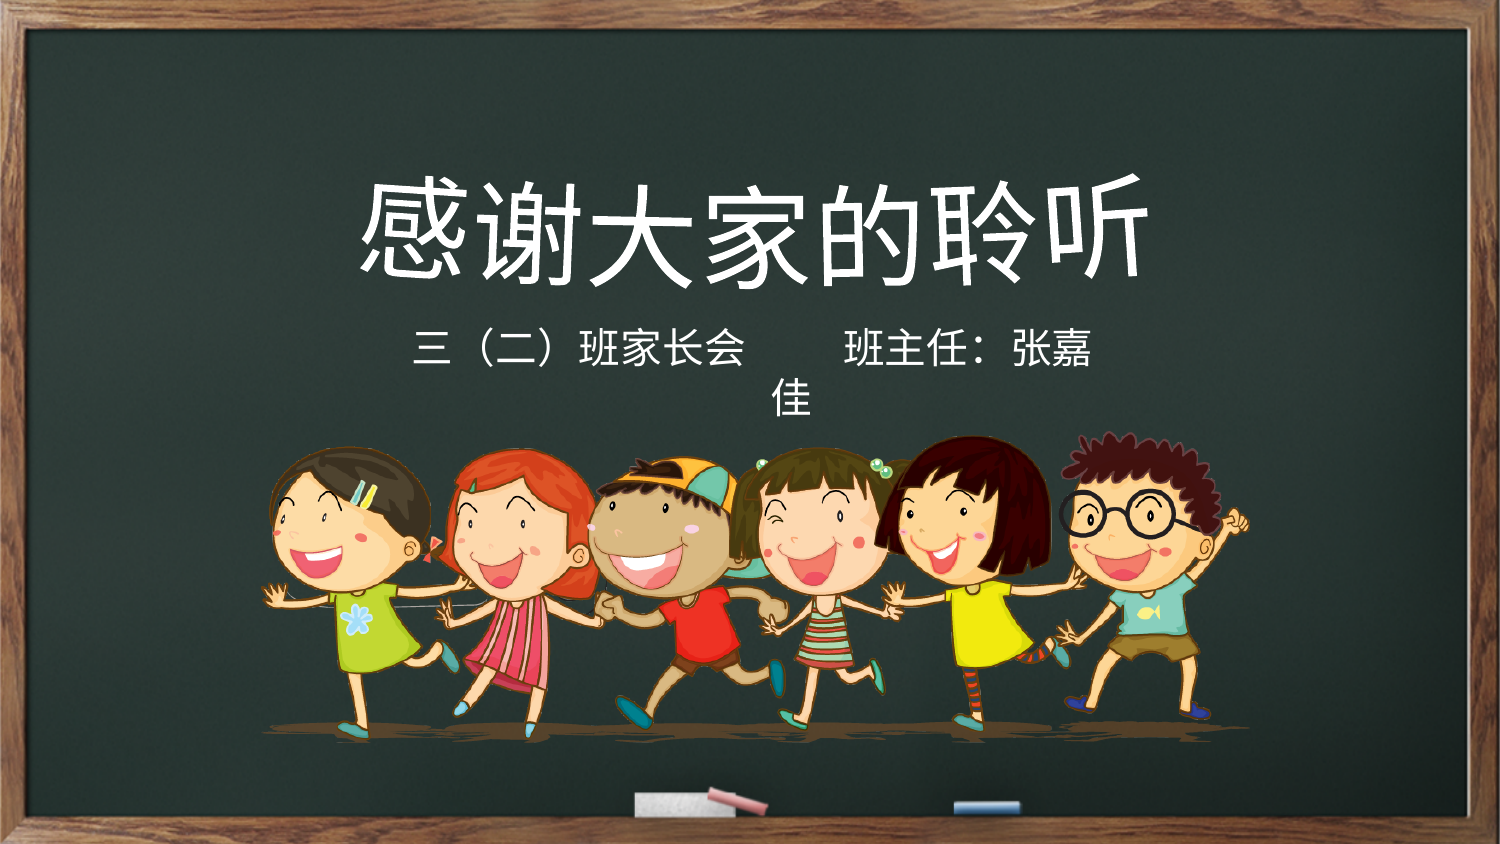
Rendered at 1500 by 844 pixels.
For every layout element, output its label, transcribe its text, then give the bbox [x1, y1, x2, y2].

picture [0, 0, 1500, 844]
text_box 三（二）班家长会 [397, 314, 755, 380]
text_box 班主任：张嘉佳 [755, 314, 1146, 430]
